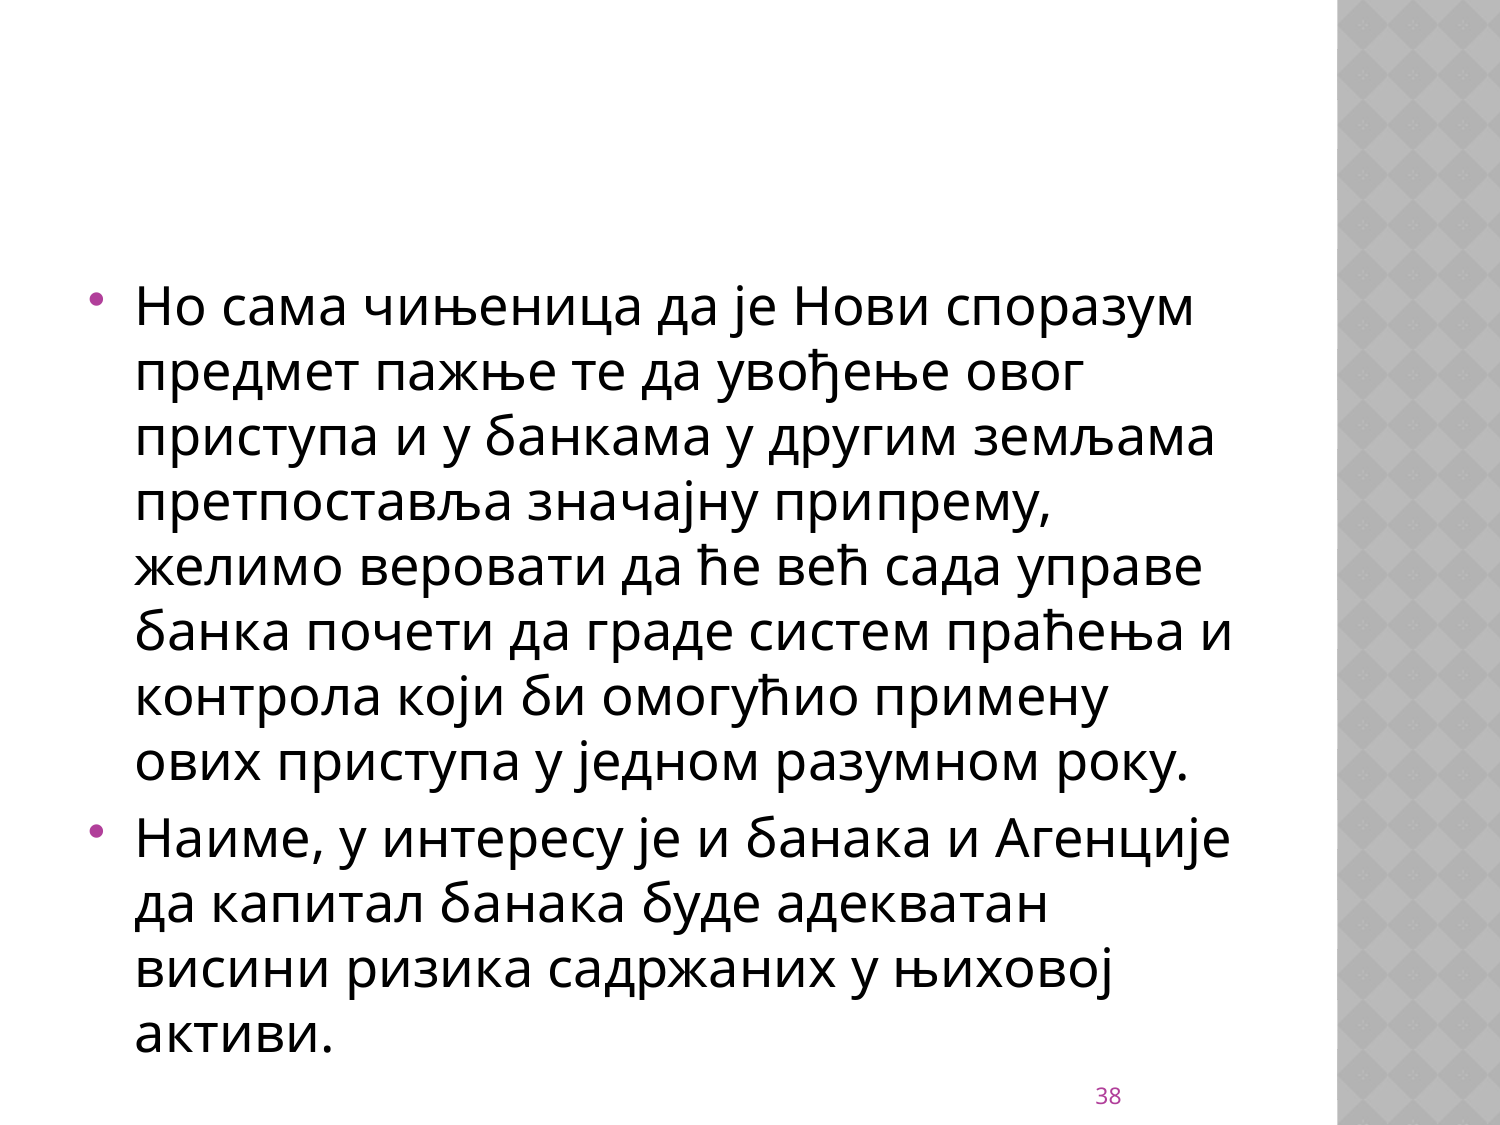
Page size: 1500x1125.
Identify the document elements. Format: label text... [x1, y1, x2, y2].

slide_number 38 [1025, 1075, 1122, 1113]
list Но сама чињеница да је Нови споразум предмет пажње те да увођење овог приступа и у банкама у другим земљама претпоставља значајну припрему, желимо веровати да ће већ сада управе банка почети да граде систем праћења и контрола који би омогућио примену ових приступа у једном разумном року. Наиме, у интересу је и банака и Агенције да капитал банака буде адекватан висини ризика садржаних у њиховој активи. [75, 264, 1263, 1059]
